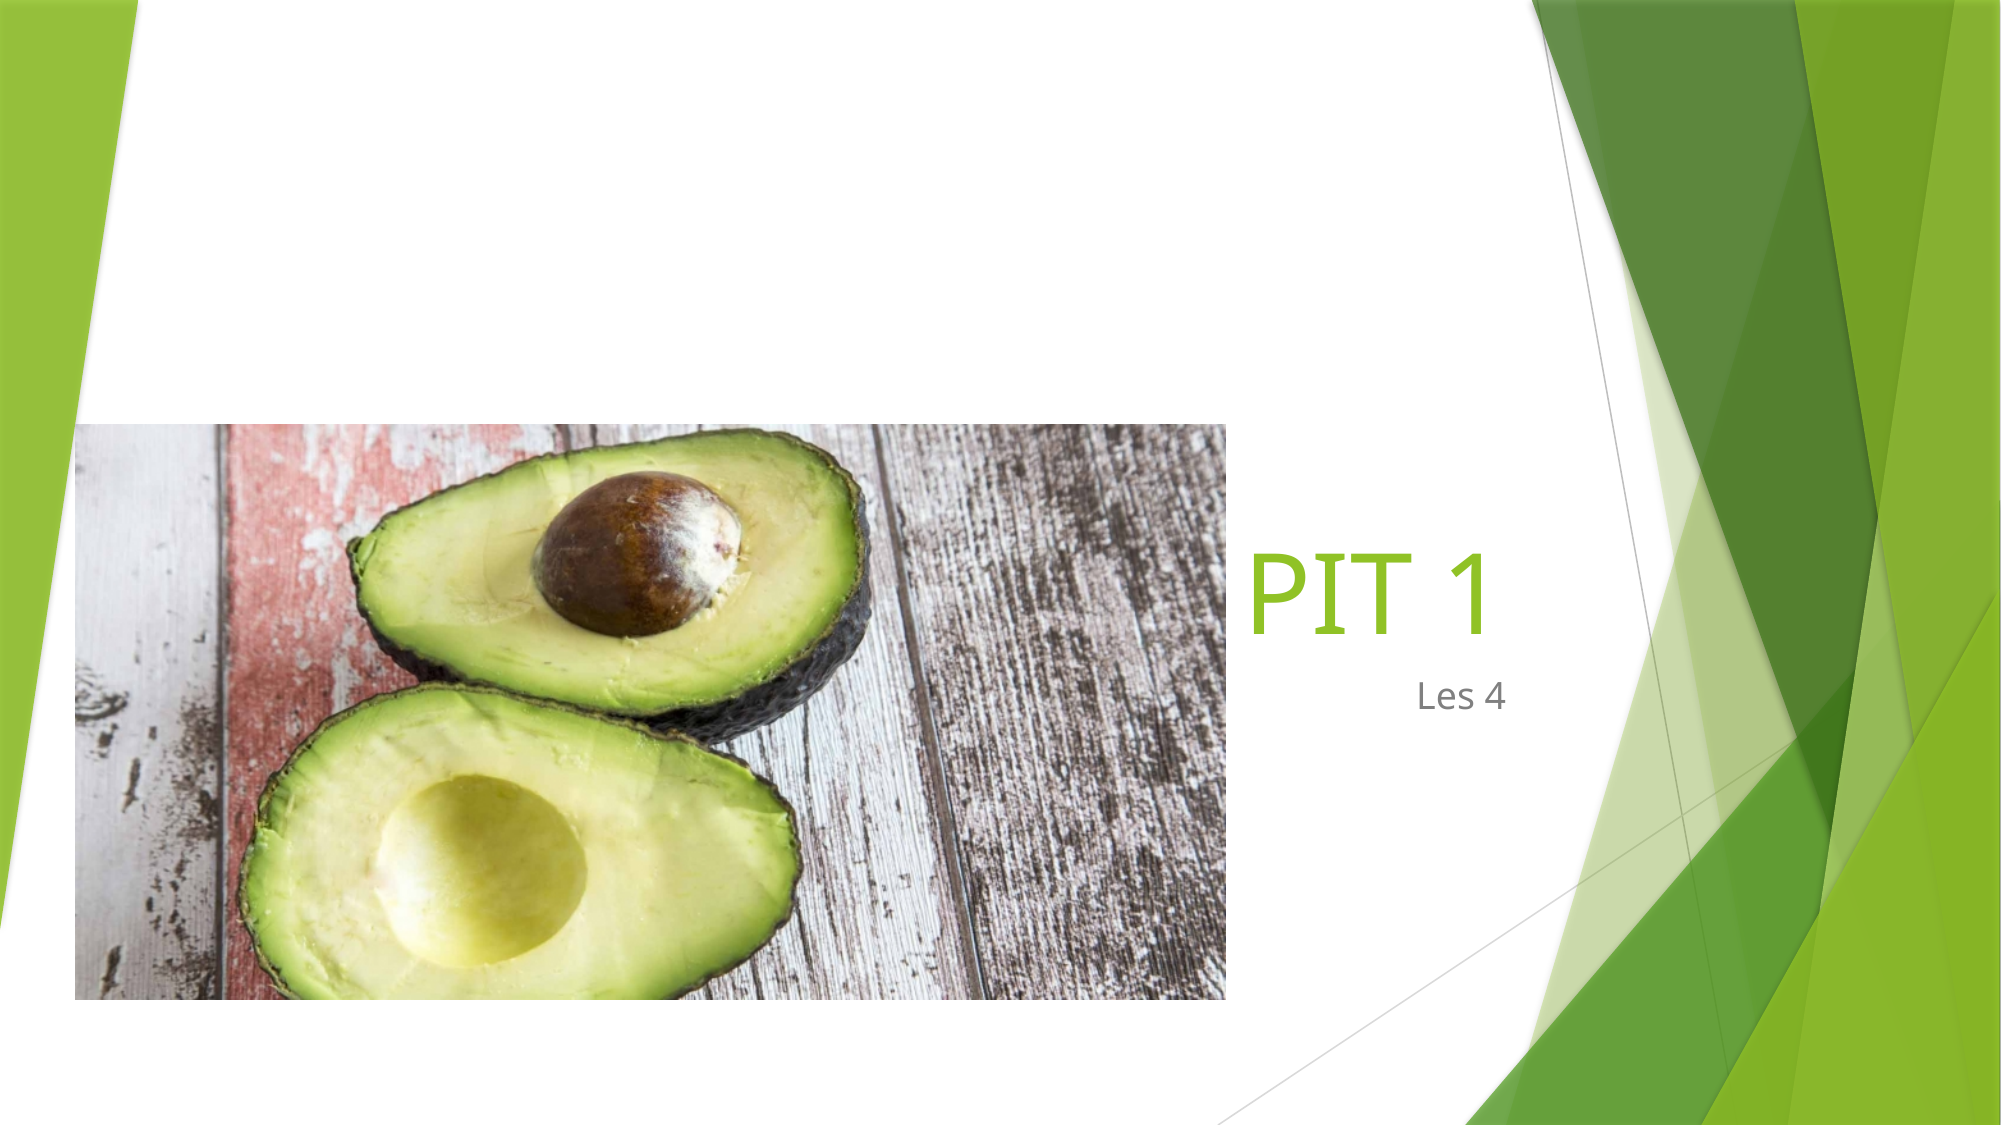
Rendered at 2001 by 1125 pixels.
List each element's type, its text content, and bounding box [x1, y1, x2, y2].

subtitle Les 4 [1231, 664, 1522, 845]
picture [74, 423, 1227, 1001]
title PIT 1 [247, 394, 1522, 664]
